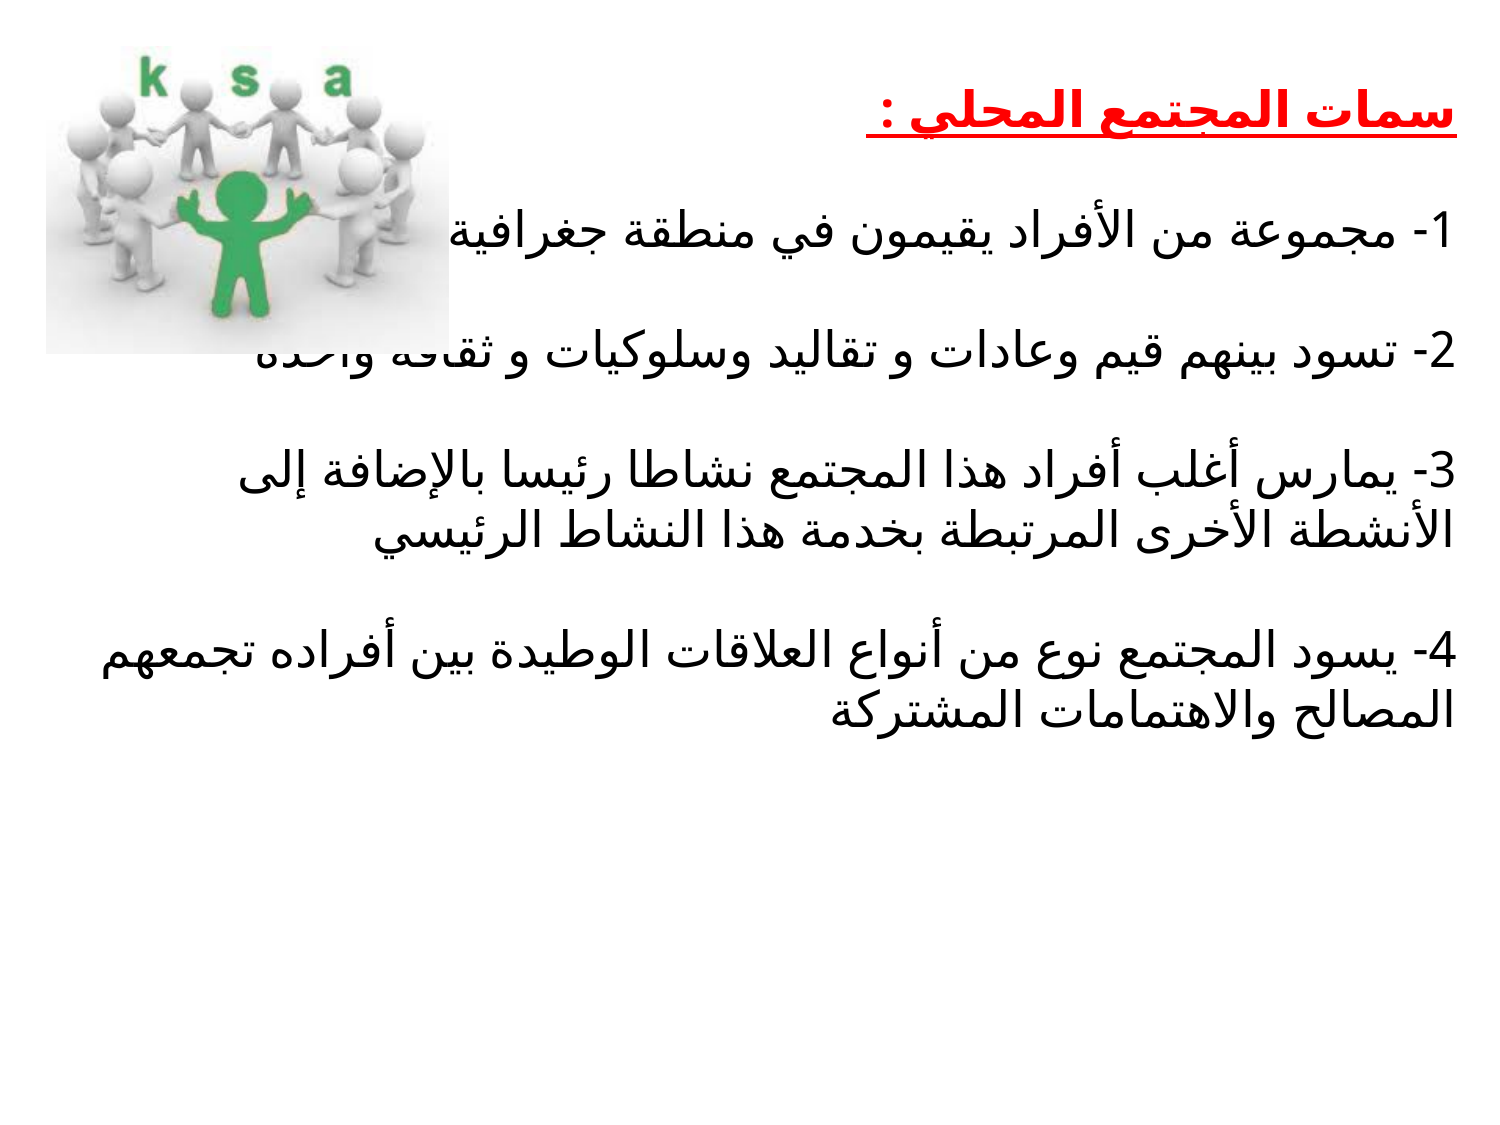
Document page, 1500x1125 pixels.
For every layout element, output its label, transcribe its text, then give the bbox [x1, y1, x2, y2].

text_box سمات المجتمع المحلي : 1- مجموعة من الأفراد يقيمون في منطقة جغرافية معينة 2- تسود بينهم قيم وعادات و تقاليد وسلوكيات و ثقافة واحدة 3- يمارس أغلب أفراد هذا المجتمع نشاطا رئيسا بالإضافة إلى الأنشطة الأخرى المرتبطة بخدمة هذا النشاط الرئيسي 4- يسود المجتمع نوع من أنواع العلاقات الوطيدة بين أفراده تجمعهم المصالح والاهتمامات المشتركة [58, 70, 1472, 745]
picture [46, 46, 449, 354]
